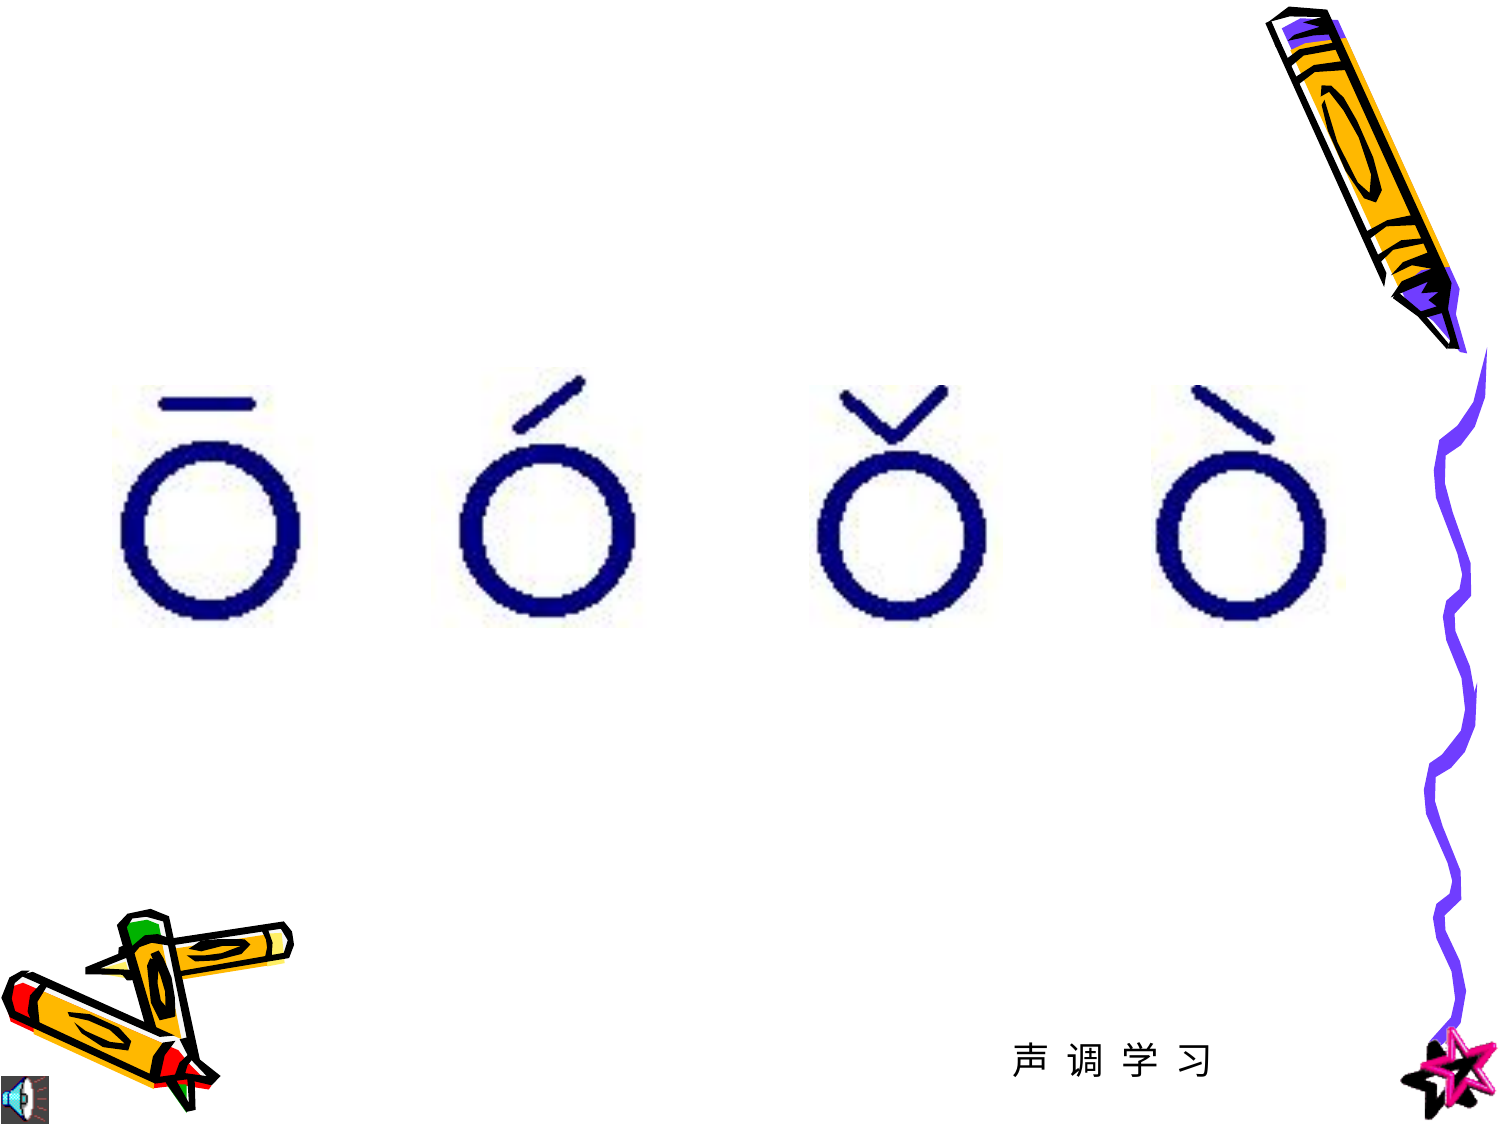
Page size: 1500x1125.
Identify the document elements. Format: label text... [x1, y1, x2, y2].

picture [1399, 1024, 1500, 1125]
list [111, 385, 318, 628]
picture [0, 1074, 51, 1125]
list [808, 385, 1004, 628]
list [1151, 385, 1346, 628]
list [431, 367, 656, 628]
text_box 声 调 学 习 [879, 1029, 1347, 1090]
